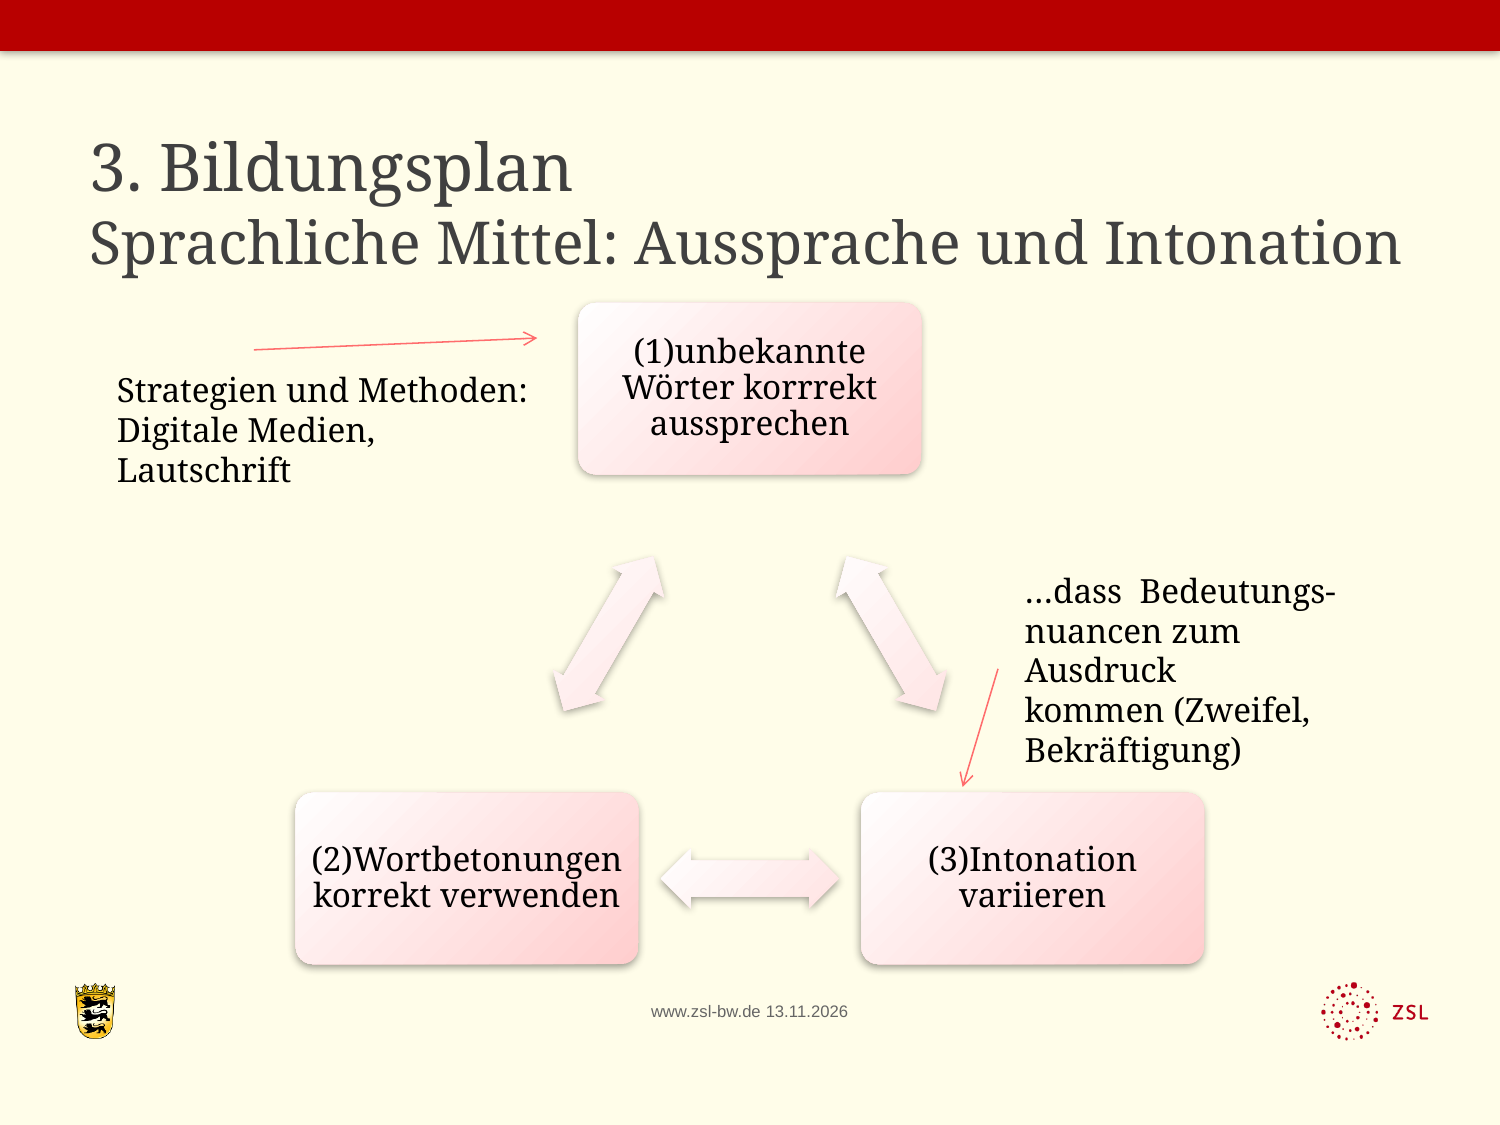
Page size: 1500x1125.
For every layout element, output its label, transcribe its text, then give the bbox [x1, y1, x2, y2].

picture [1320, 981, 1429, 1041]
title 3. Bildungsplan Sprachliche Mittel: Aussprache und Intonation [75, 113, 1425, 289]
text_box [962, 668, 999, 788]
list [74, 302, 1426, 965]
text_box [253, 337, 538, 351]
picture [73, 981, 117, 1041]
